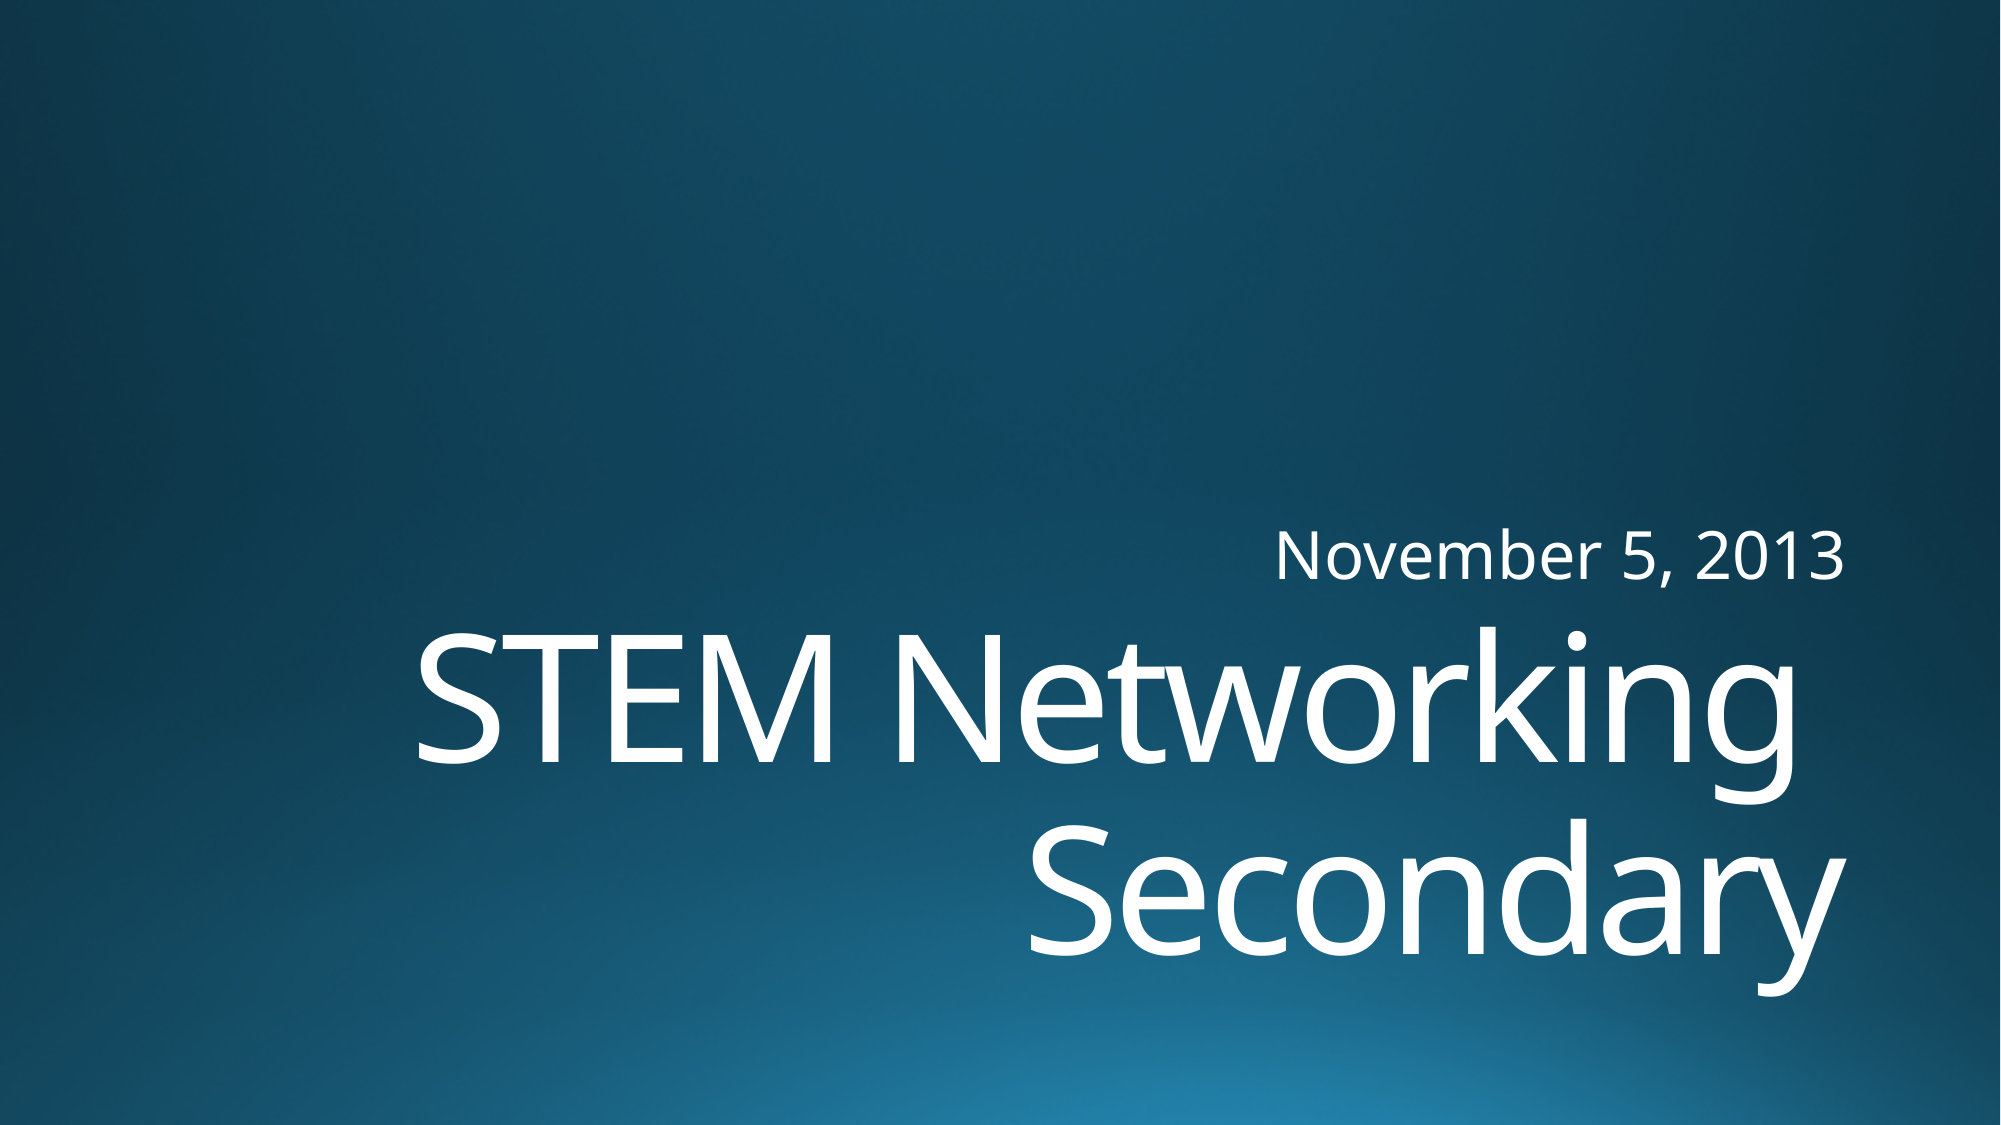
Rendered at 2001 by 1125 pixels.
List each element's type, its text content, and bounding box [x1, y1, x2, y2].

subtitle November 5, 2013 [362, 477, 1863, 602]
picture [0, 0, 2001, 1125]
title STEM Networking Secondary [172, 601, 1863, 1002]
